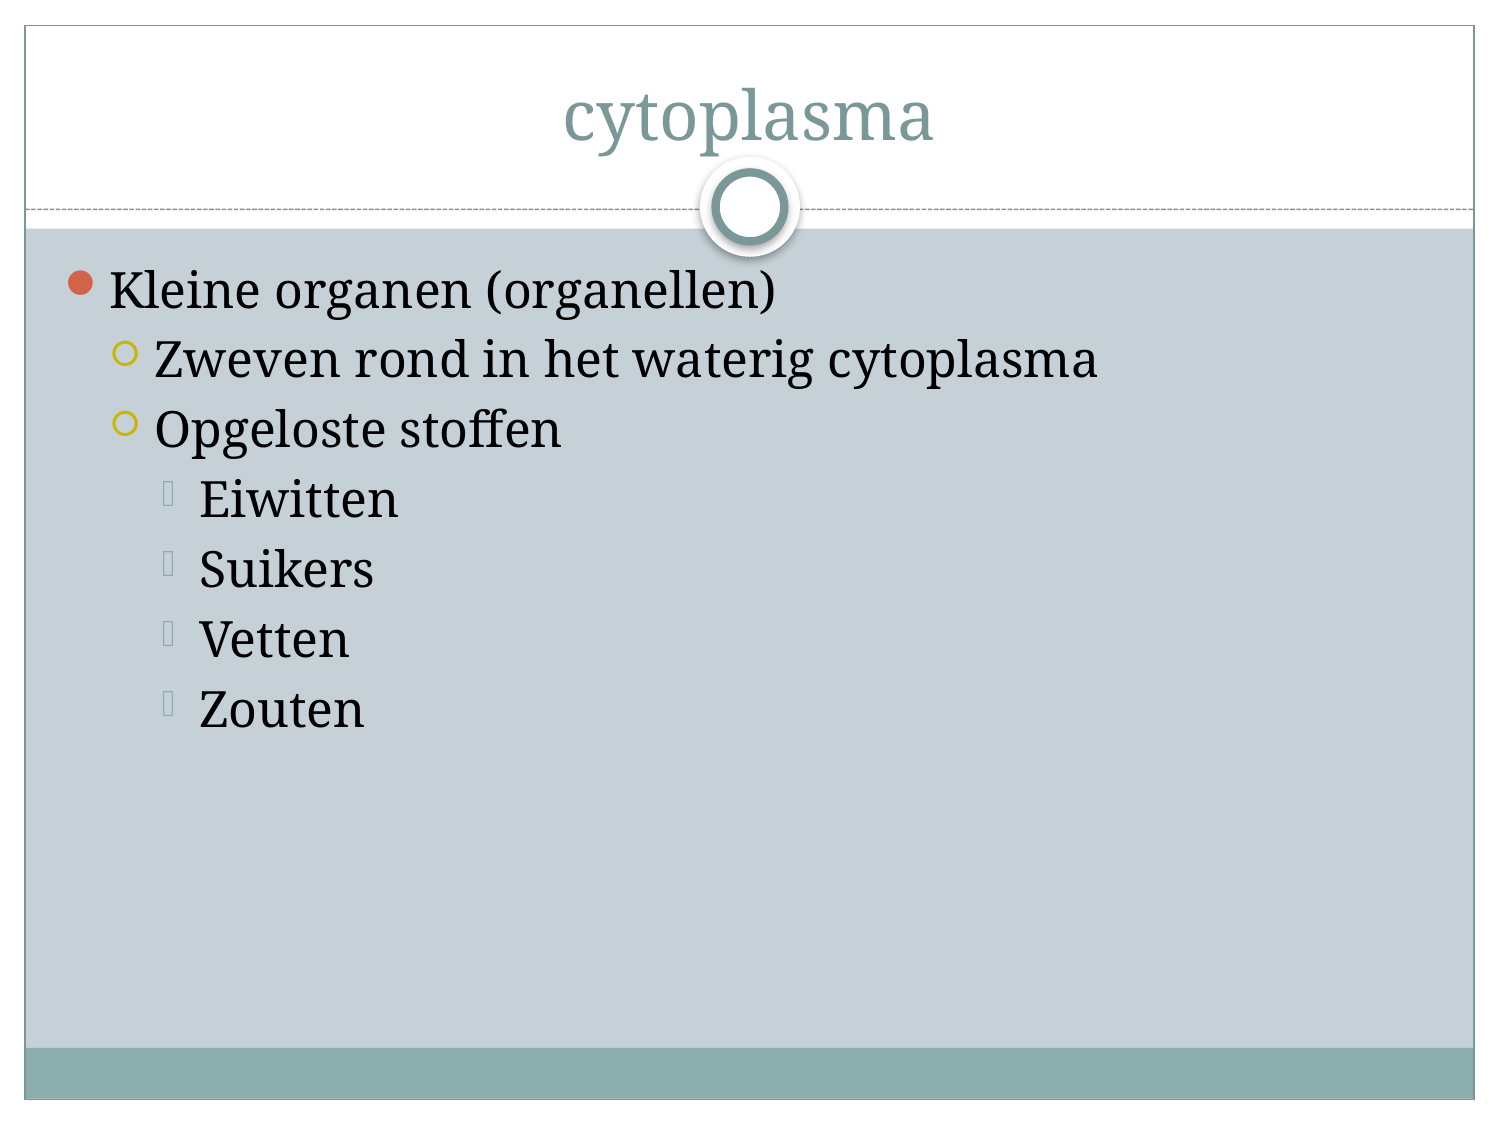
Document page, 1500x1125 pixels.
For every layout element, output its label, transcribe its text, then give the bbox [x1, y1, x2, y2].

title cytoplasma [49, 37, 1450, 163]
list Kleine organen (organellen) Zweven rond in het waterig cytoplasma Opgeloste stoffen Eiwitten Suikers Vetten Zouten [49, 250, 1445, 1001]
